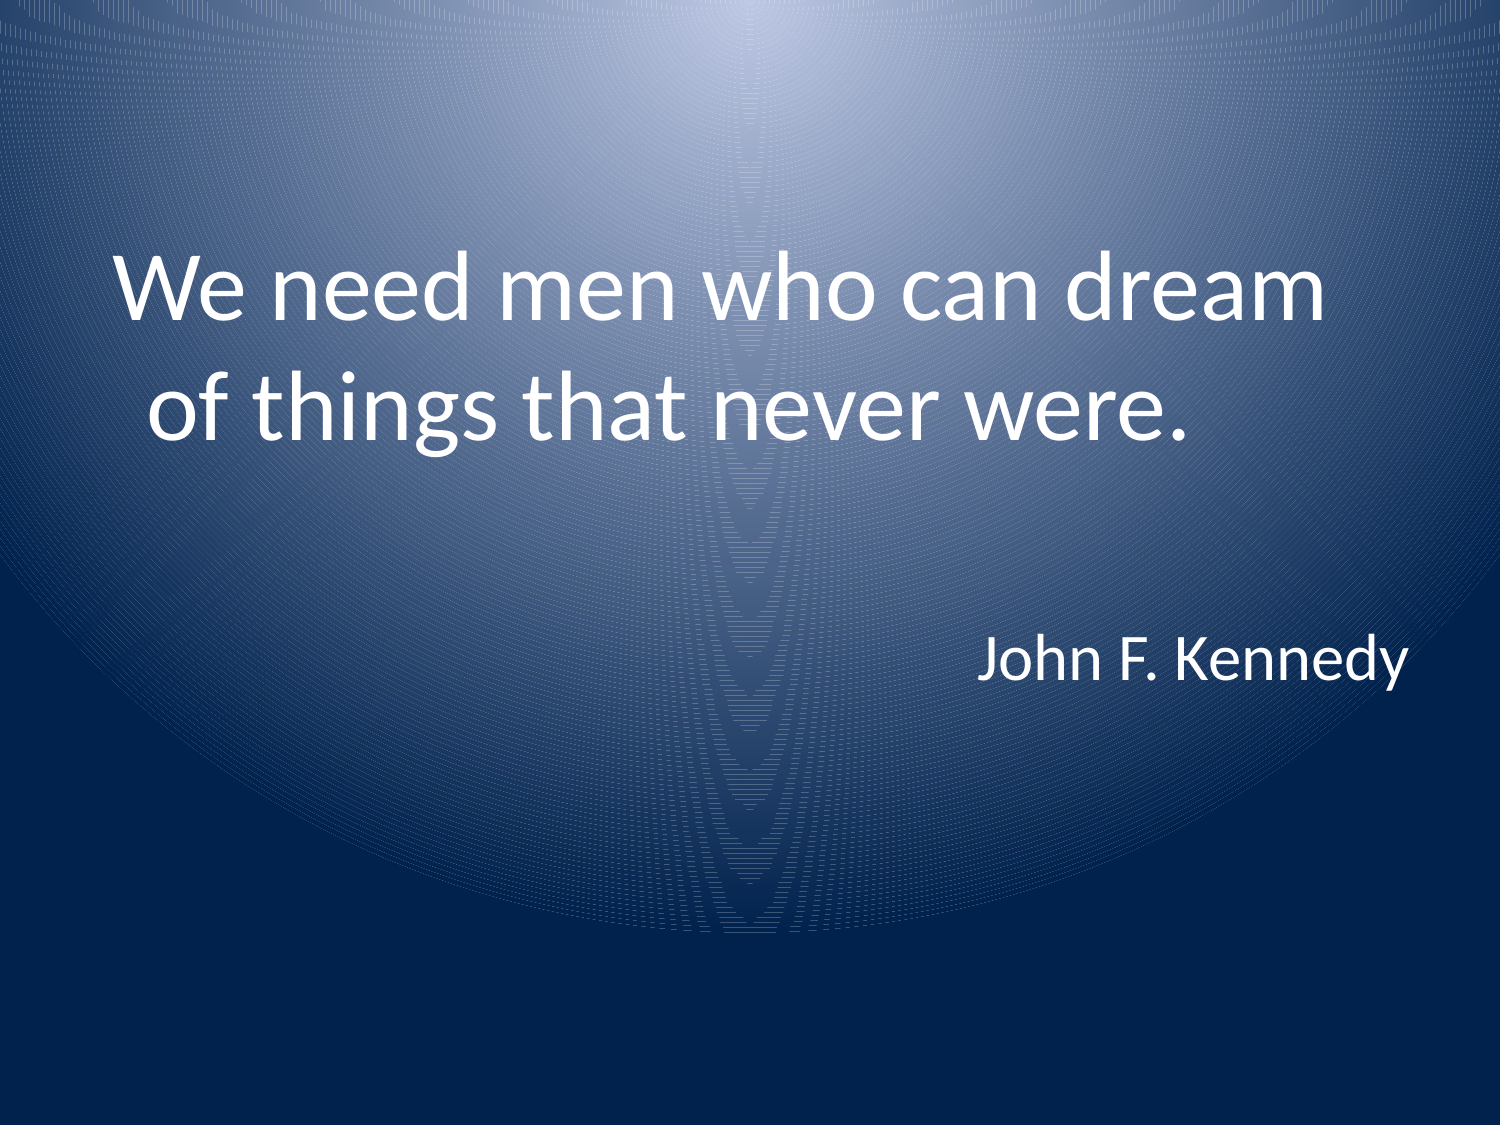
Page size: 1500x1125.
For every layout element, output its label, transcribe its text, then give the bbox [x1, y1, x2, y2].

list We need men who can dream of things that never were. John F. Kennedy [75, 212, 1425, 1005]
